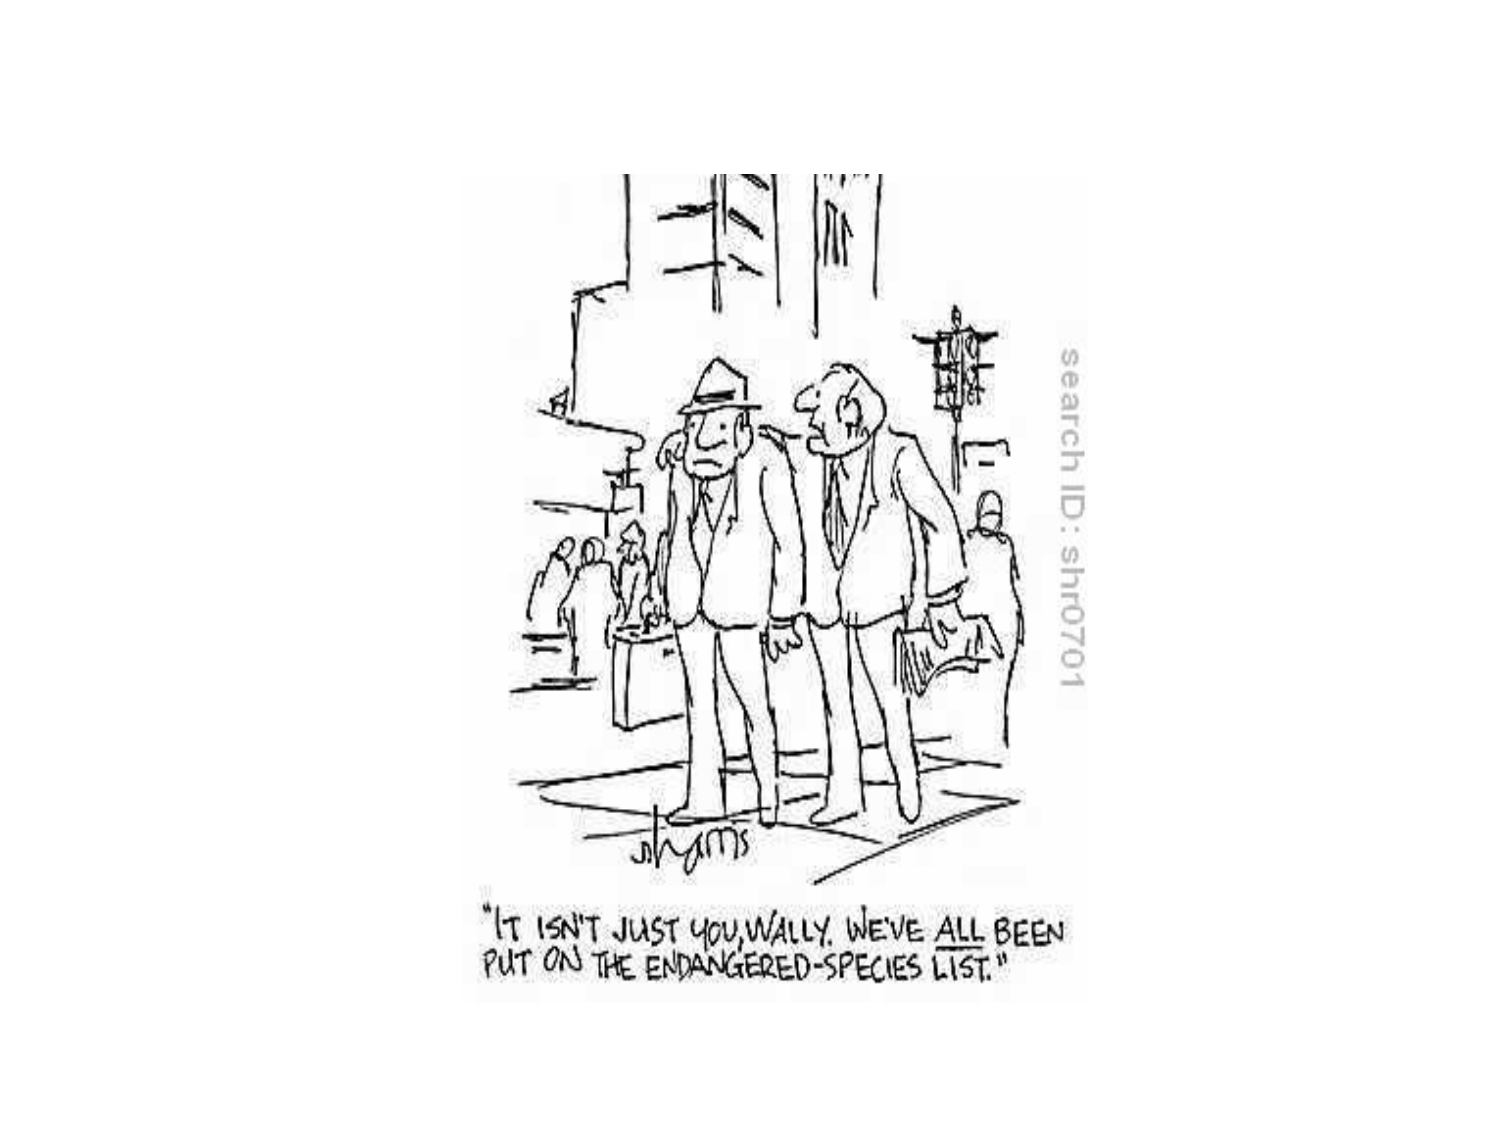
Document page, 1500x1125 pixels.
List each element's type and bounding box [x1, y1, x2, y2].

picture [462, 174, 1088, 1004]
